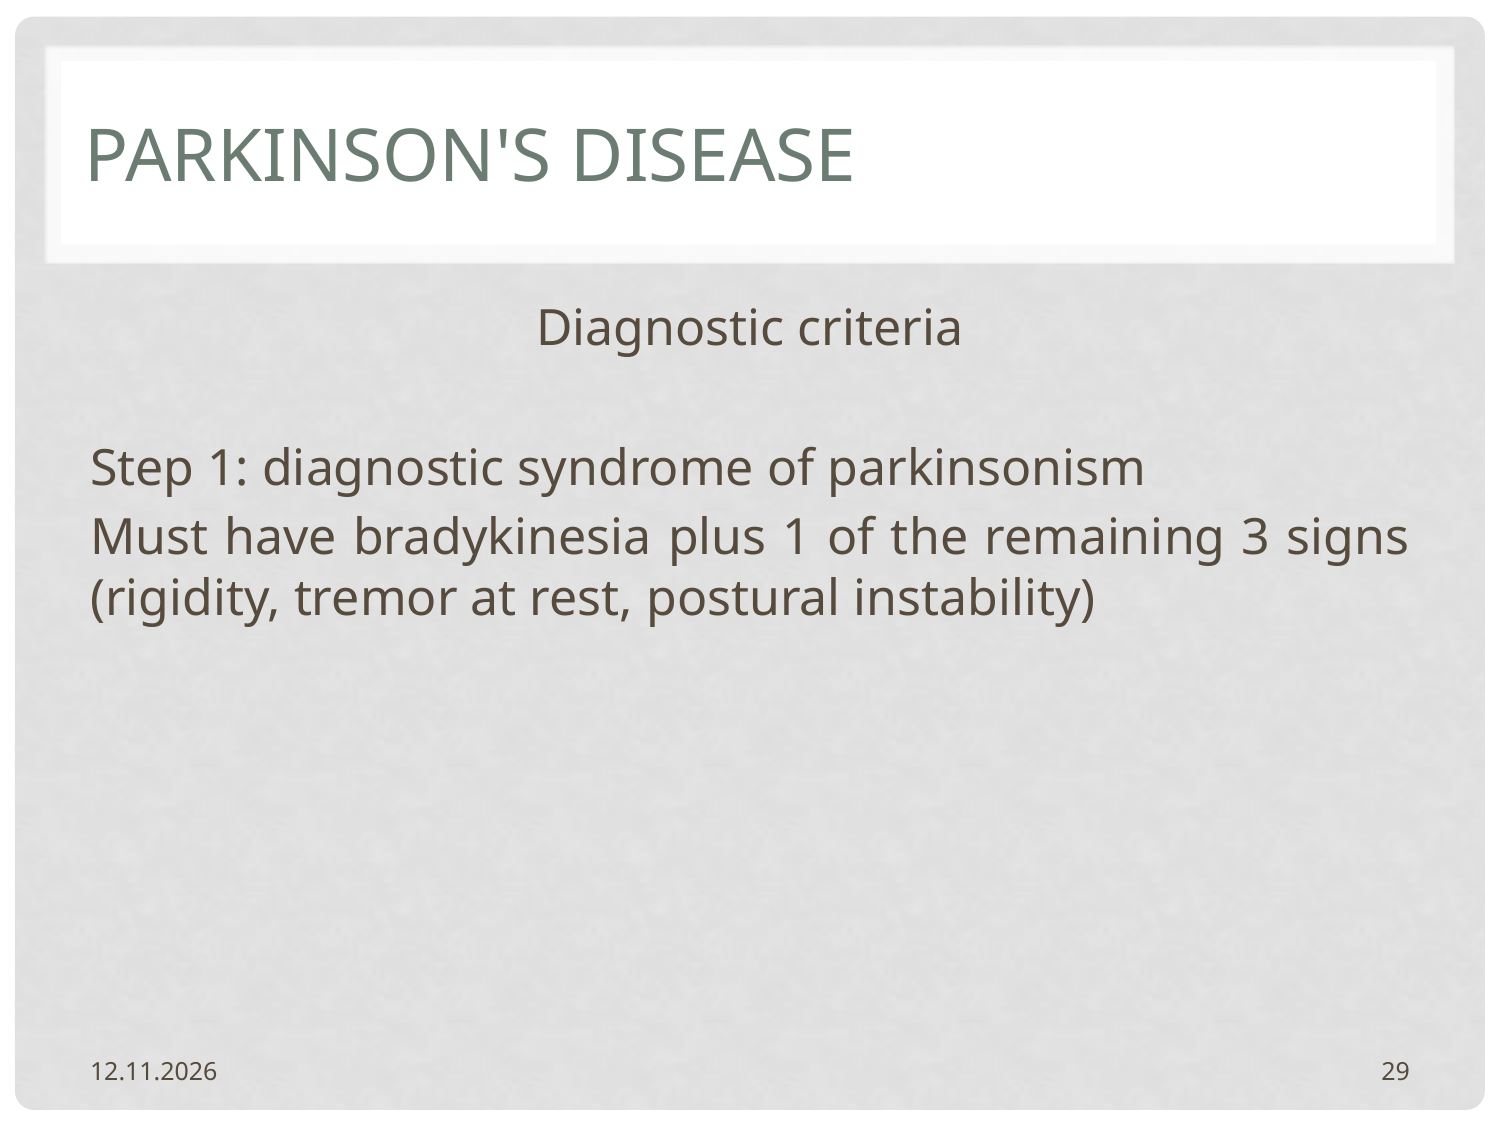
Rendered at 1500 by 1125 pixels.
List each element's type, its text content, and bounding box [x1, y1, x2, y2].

slide_number 29 [1074, 1042, 1425, 1103]
list Diagnostic criteria Step 1: diagnostic syndrome of parkinsonism Must have bradykinesia plus 1 of the remaining 3 signs (rigidity, tremor at rest, postural instability) [75, 287, 1425, 1005]
title PARKINSON'S DISEASE [69, 66, 1425, 238]
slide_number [75, 1042, 425, 1103]
